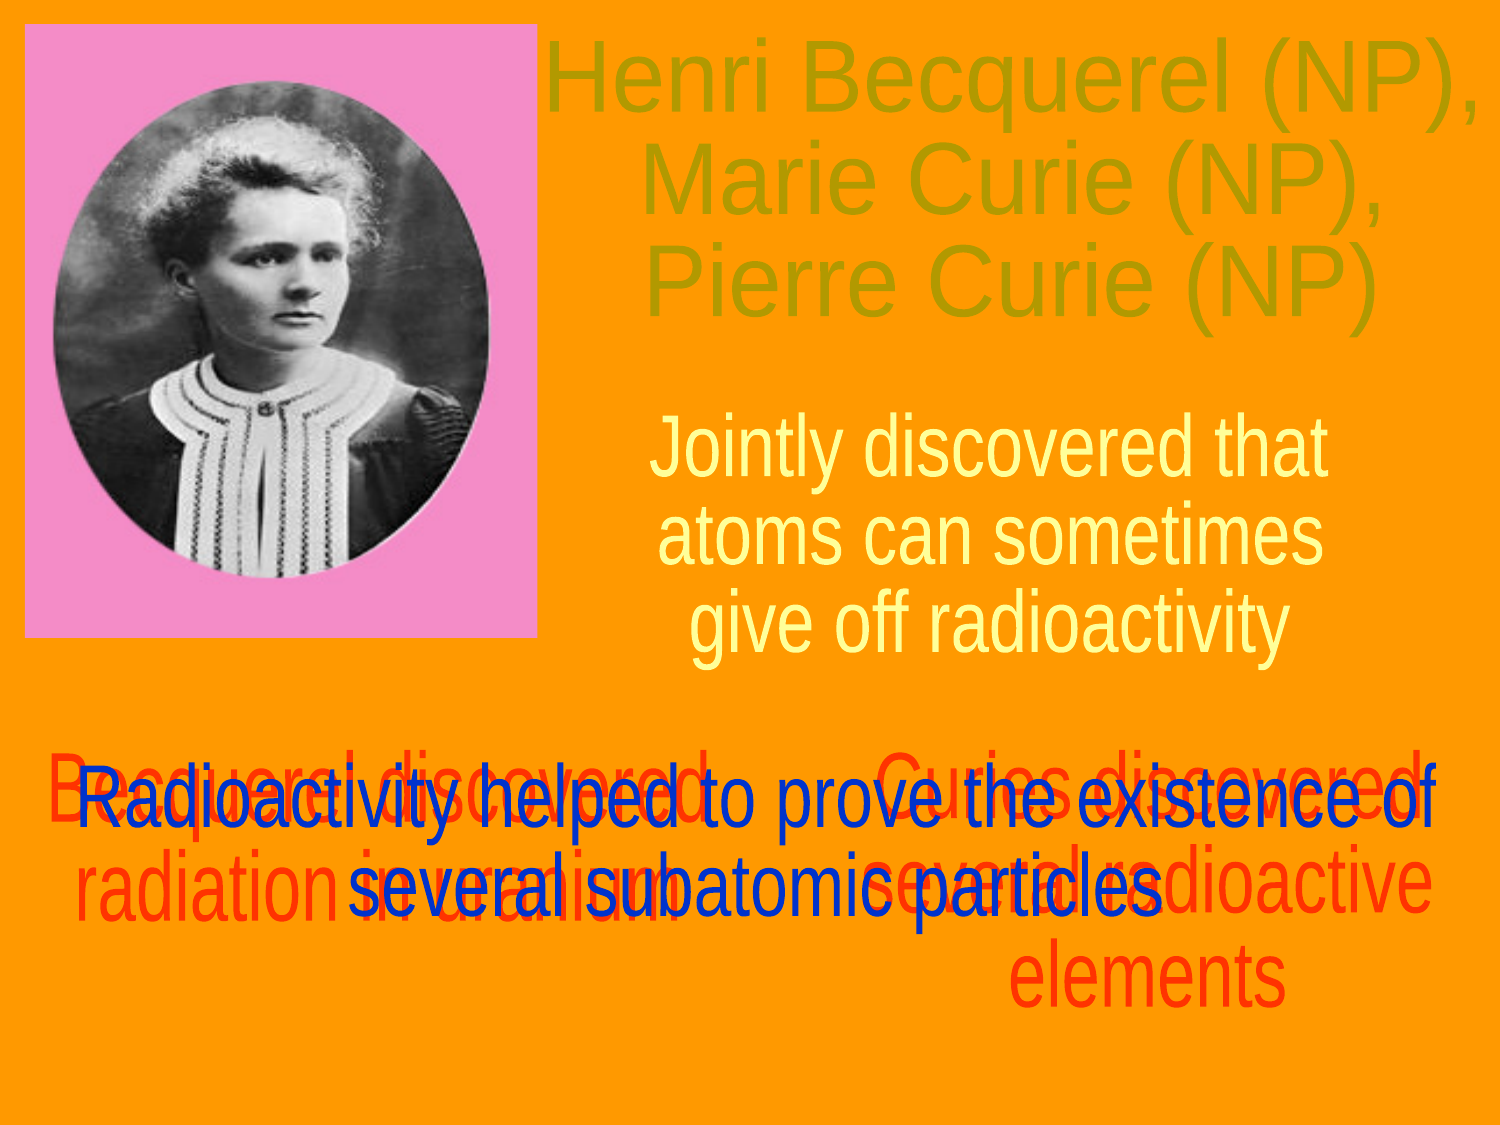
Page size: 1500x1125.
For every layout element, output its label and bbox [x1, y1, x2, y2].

list [24, 24, 538, 638]
